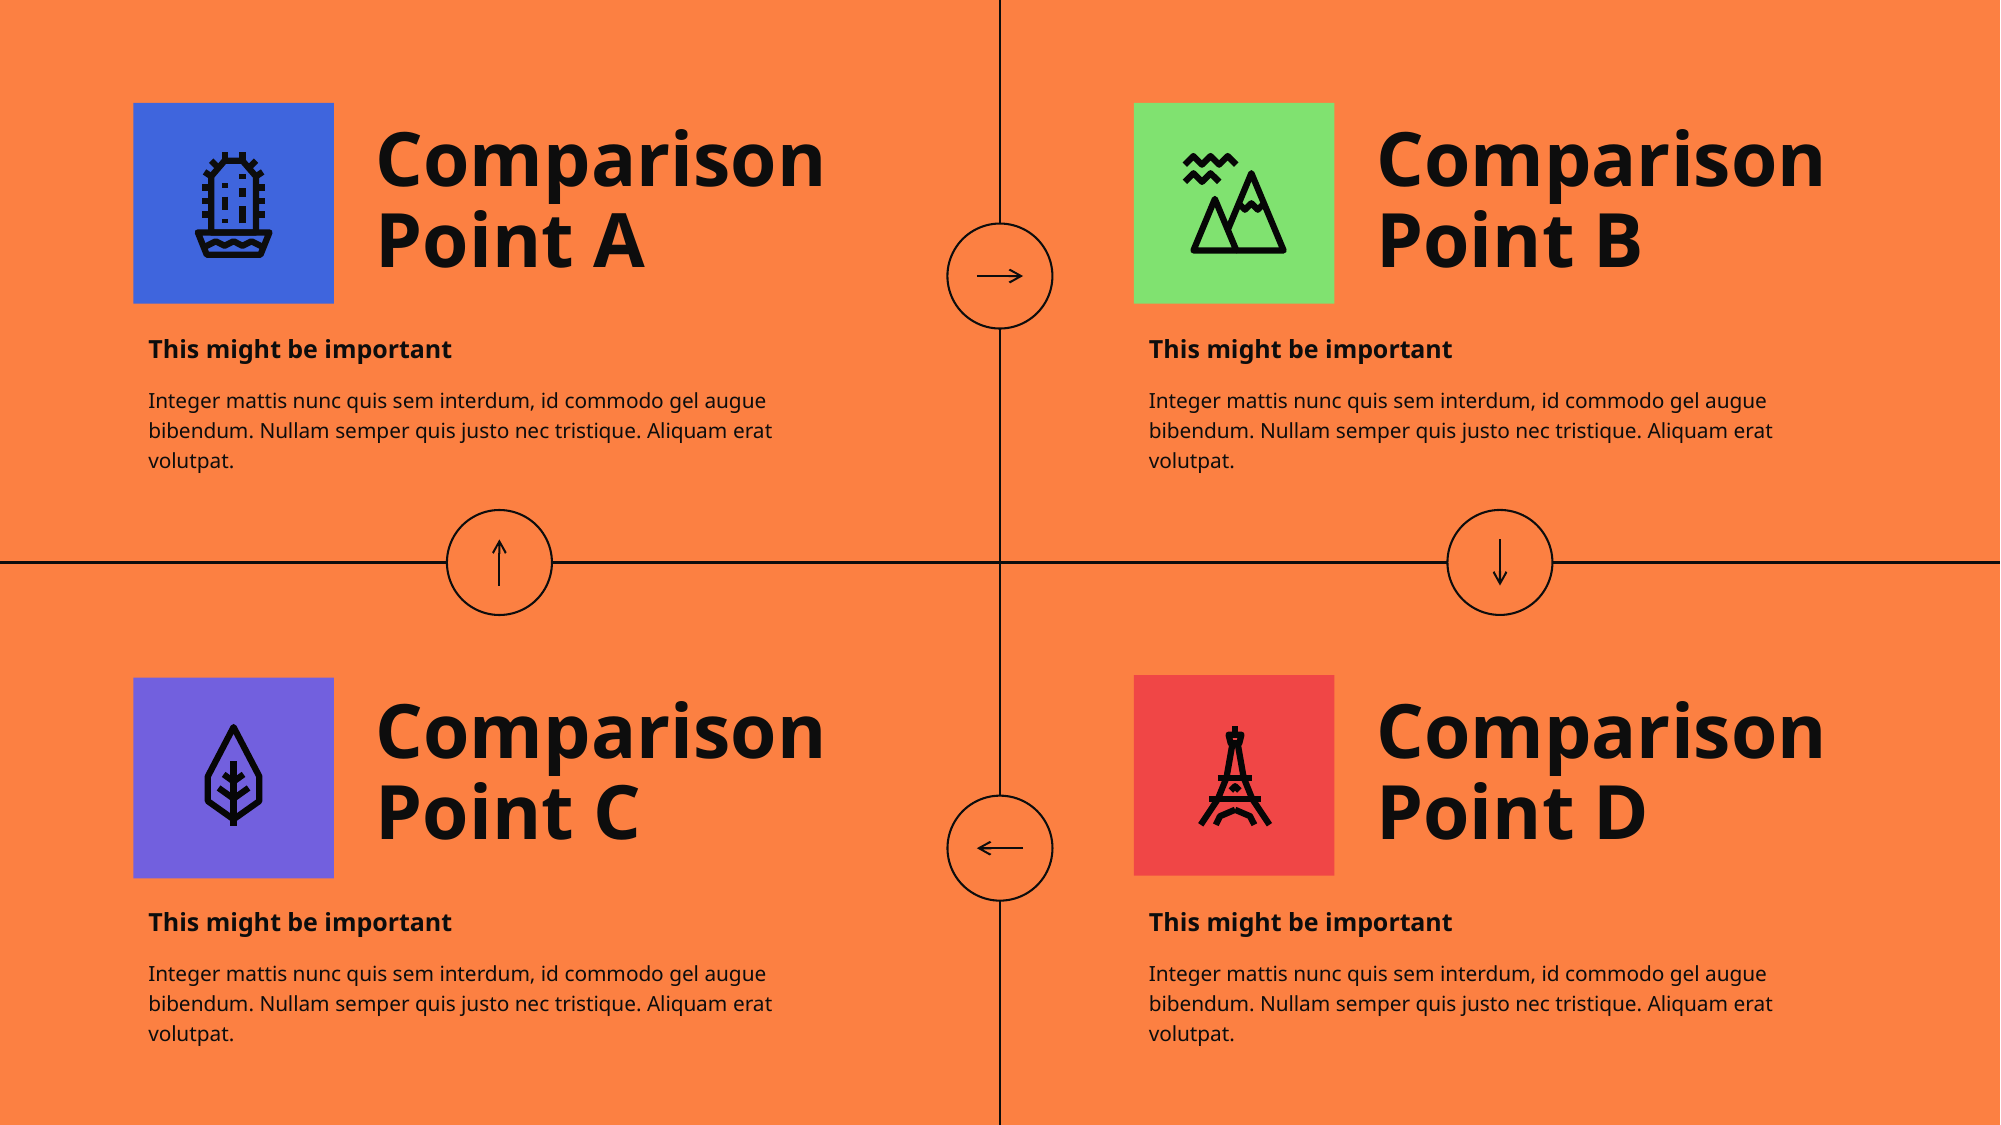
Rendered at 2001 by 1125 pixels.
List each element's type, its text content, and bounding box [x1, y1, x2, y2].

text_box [1447, 509, 1553, 615]
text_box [446, 509, 552, 615]
list Integer mattis nunc quis sem interdum, id commodo gel augue bibendum. Nullam semper quis justo nec tristique. Aliquam erat volutpat. [1133, 947, 1844, 1022]
list Comparison Point D [1361, 686, 1867, 865]
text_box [1184, 156, 1284, 251]
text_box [133, 102, 334, 304]
text_box [132, 677, 335, 879]
list This might be important [133, 902, 626, 948]
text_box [947, 795, 1053, 901]
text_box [207, 727, 260, 826]
text_box [1133, 674, 1336, 877]
list Integer mattis nunc quis sem interdum, id commodo gel augue bibendum. Nullam semper quis justo nec tristique. Aliquam erat volutpat. [133, 947, 843, 1022]
list This might be important [133, 329, 626, 375]
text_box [947, 223, 1053, 329]
list Comparison Point B [1361, 114, 1867, 293]
text_box [1133, 102, 1336, 305]
list This might be important [1133, 329, 1626, 375]
list Comparison Point A [360, 114, 867, 293]
list Integer mattis nunc quis sem interdum, id commodo gel augue bibendum. Nullam semper quis justo nec tristique. Aliquam erat volutpat. [133, 375, 843, 449]
list This might be important [1133, 902, 1626, 948]
list Comparison Point C [360, 686, 867, 865]
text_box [1200, 725, 1268, 825]
list Integer mattis nunc quis sem interdum, id commodo gel augue bibendum. Nullam semper quis justo nec tristique. Aliquam erat volutpat. [1133, 375, 1844, 449]
